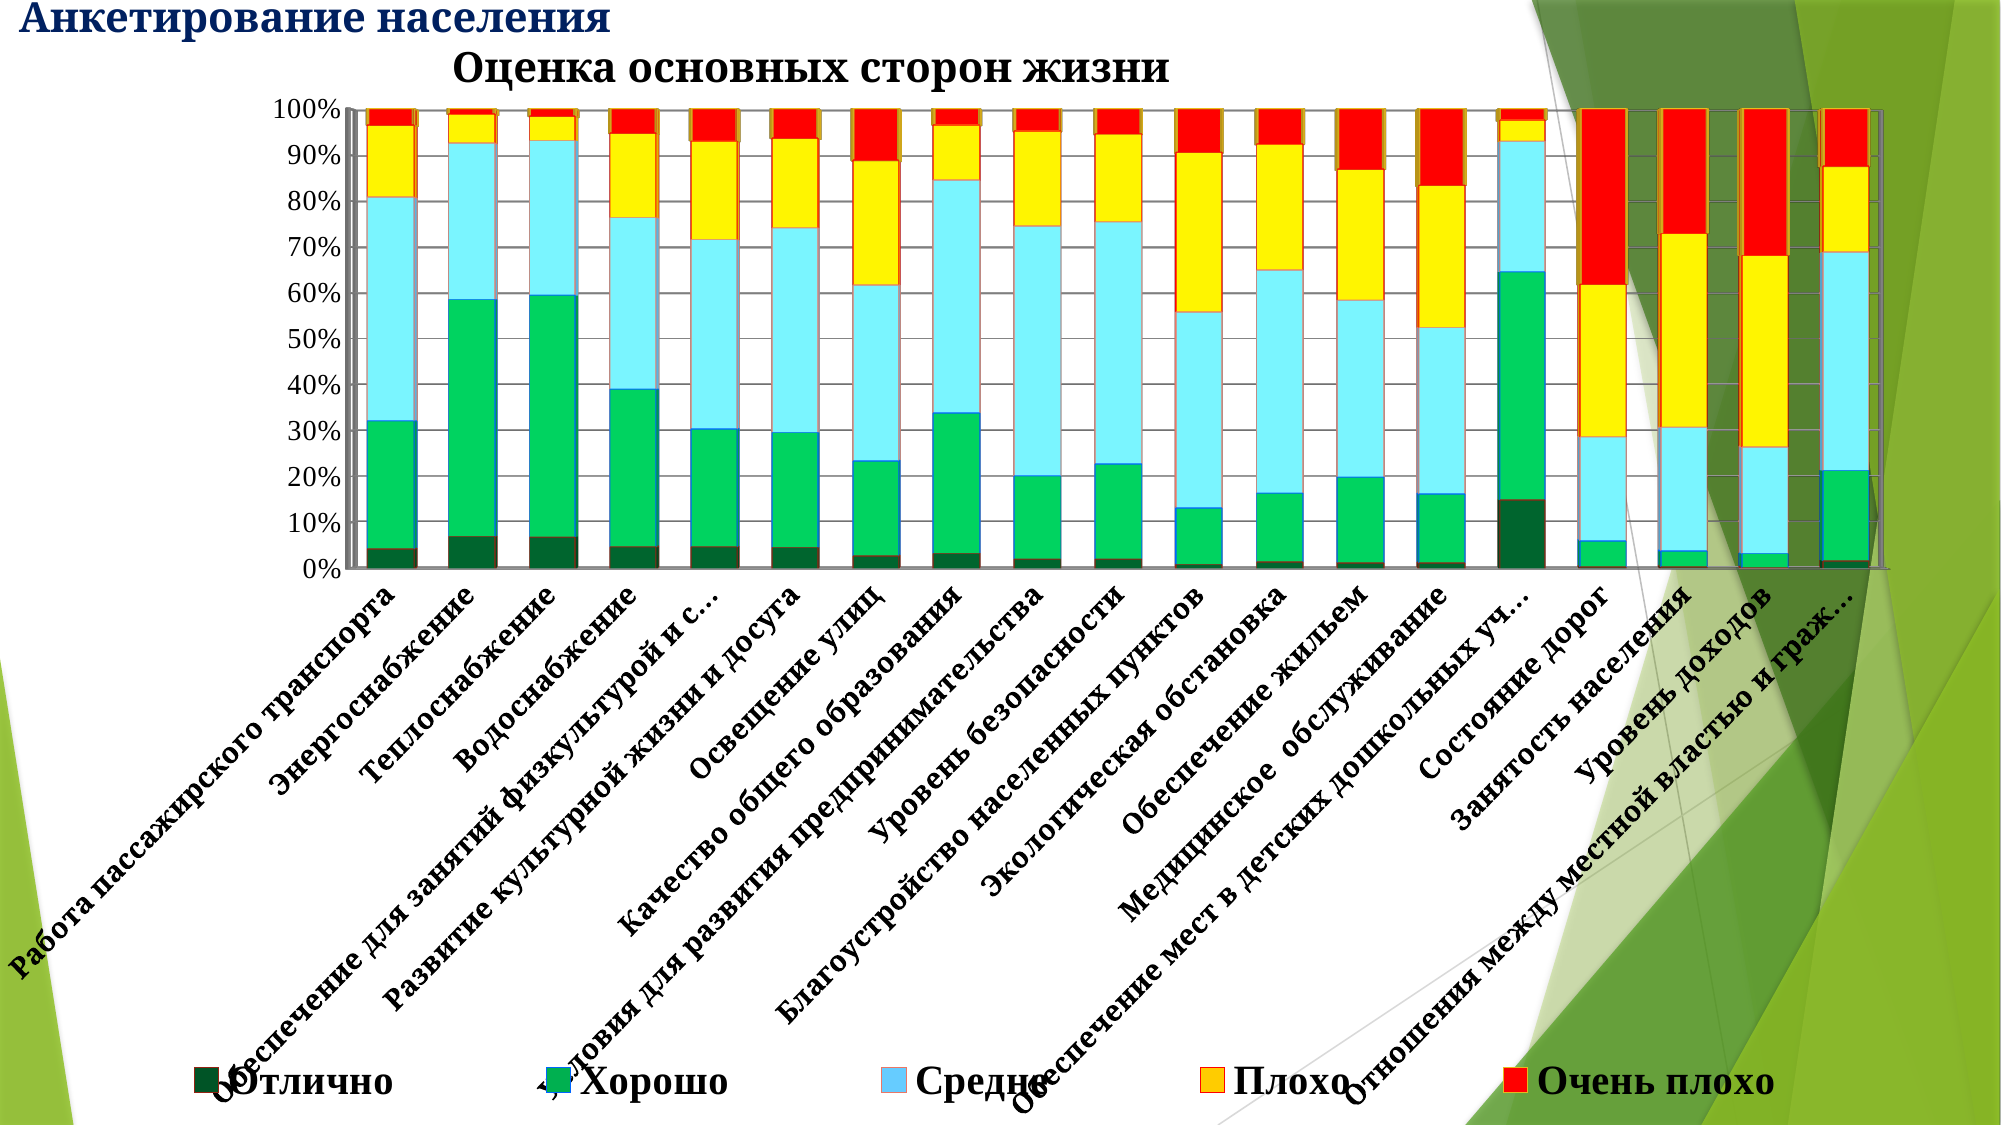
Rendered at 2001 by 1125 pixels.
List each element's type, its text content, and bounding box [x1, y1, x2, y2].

chart [0, 61, 1929, 1125]
text_box Анкетирование населения Оценка основных сторон жизни [0, 0, 1473, 61]
